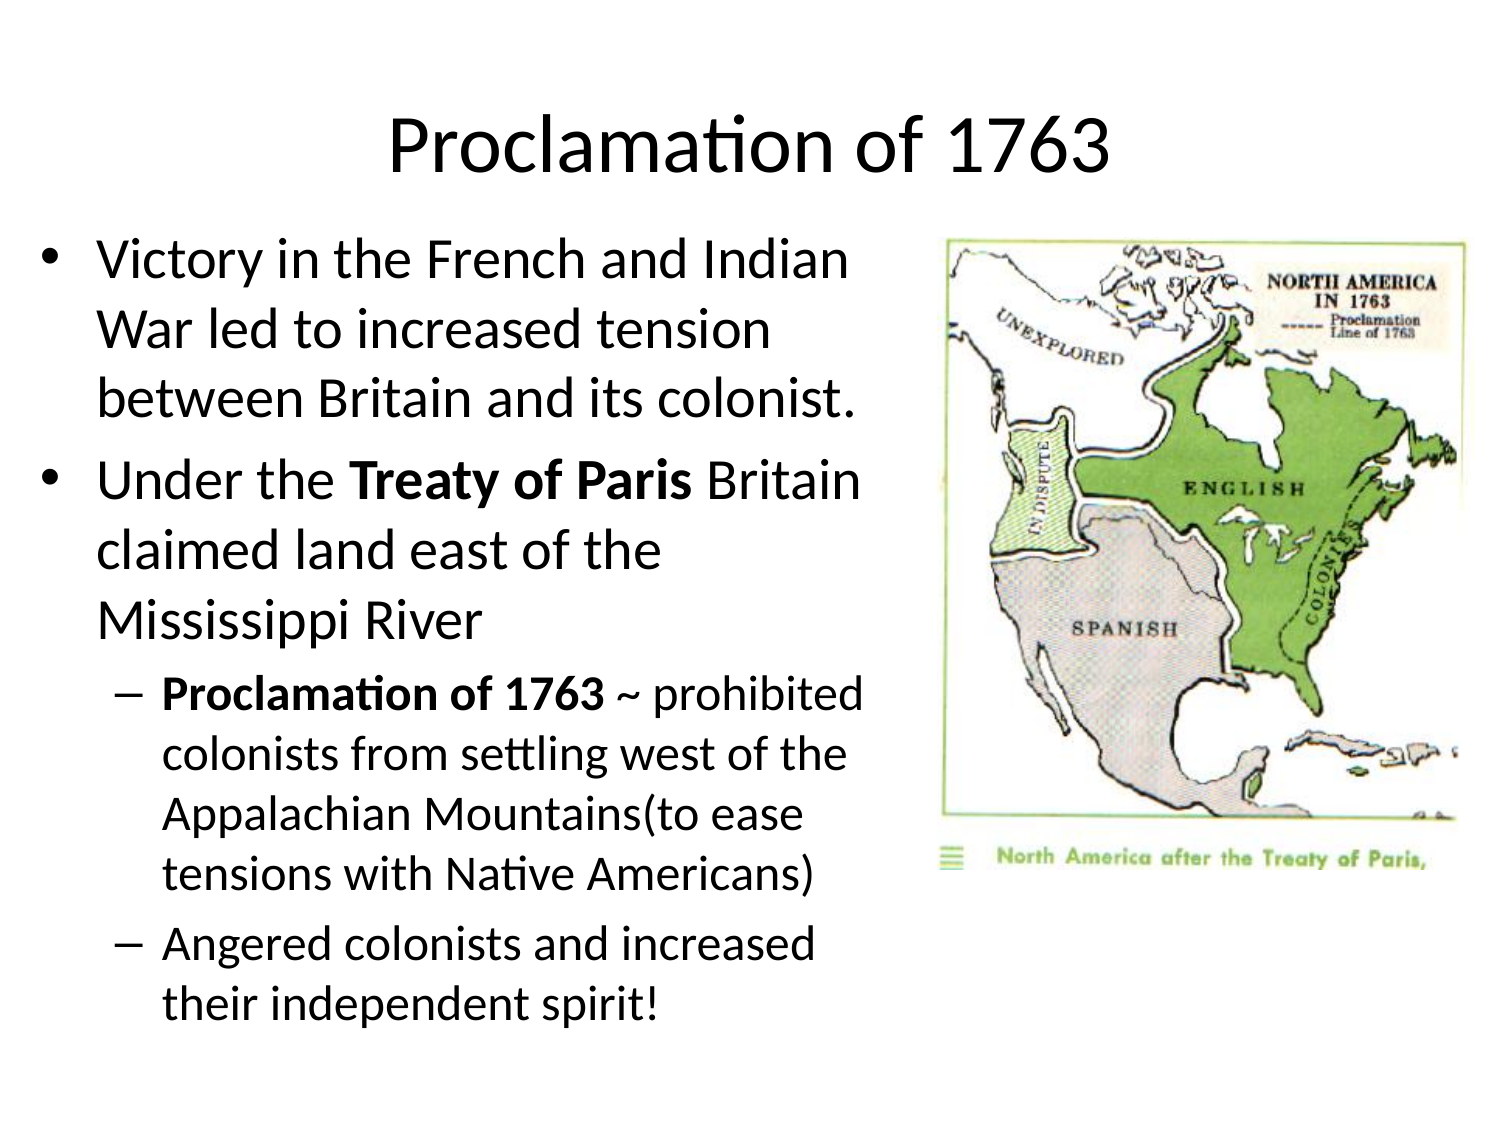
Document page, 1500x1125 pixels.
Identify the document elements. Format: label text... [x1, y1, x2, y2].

list Victory in the French and Indian War led to increased tension between Britain and its colonist. Under the Treaty of Paris Britain claimed land east of the Mississippi River Proclamation of 1763 ~ prohibited colonists from settling west of the Appalachian Mountains(to ease tensions with Native Americans) Angered colonists and increased their independent spirit! [24, 212, 938, 1088]
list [937, 237, 1474, 870]
title Proclamation of 1763 [75, 45, 1425, 233]
